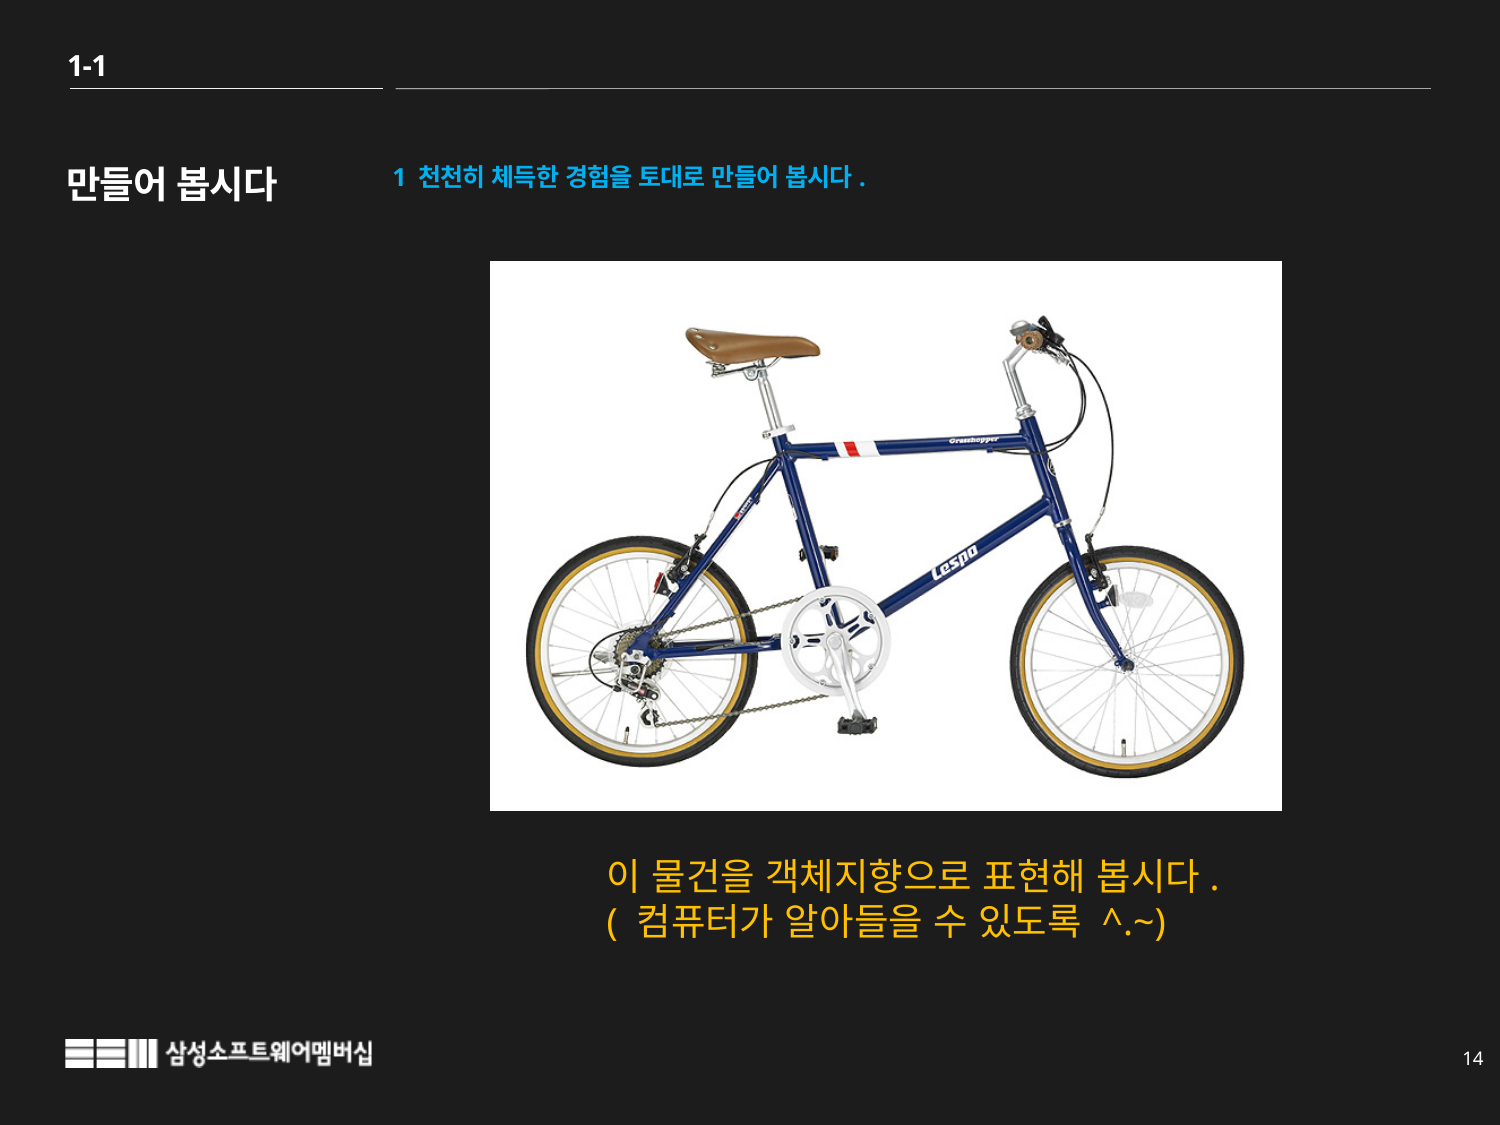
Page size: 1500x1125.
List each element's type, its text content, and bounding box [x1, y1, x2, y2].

text_box 14 [1377, 1039, 1499, 1080]
text_box 이 물건을 객체지향으로 표현해 봅시다. ( 컴퓨터가 알아들을 수 있도록 ^.~) [591, 845, 1235, 951]
text_box 만들어 봅시다 [51, 149, 338, 214]
picture [489, 260, 1282, 811]
text_box 1-1 [52, 39, 123, 90]
picture [64, 1039, 375, 1068]
text_box 1 천천히 체득한 경험을 토대로 만들어 봅시다. [377, 154, 963, 199]
